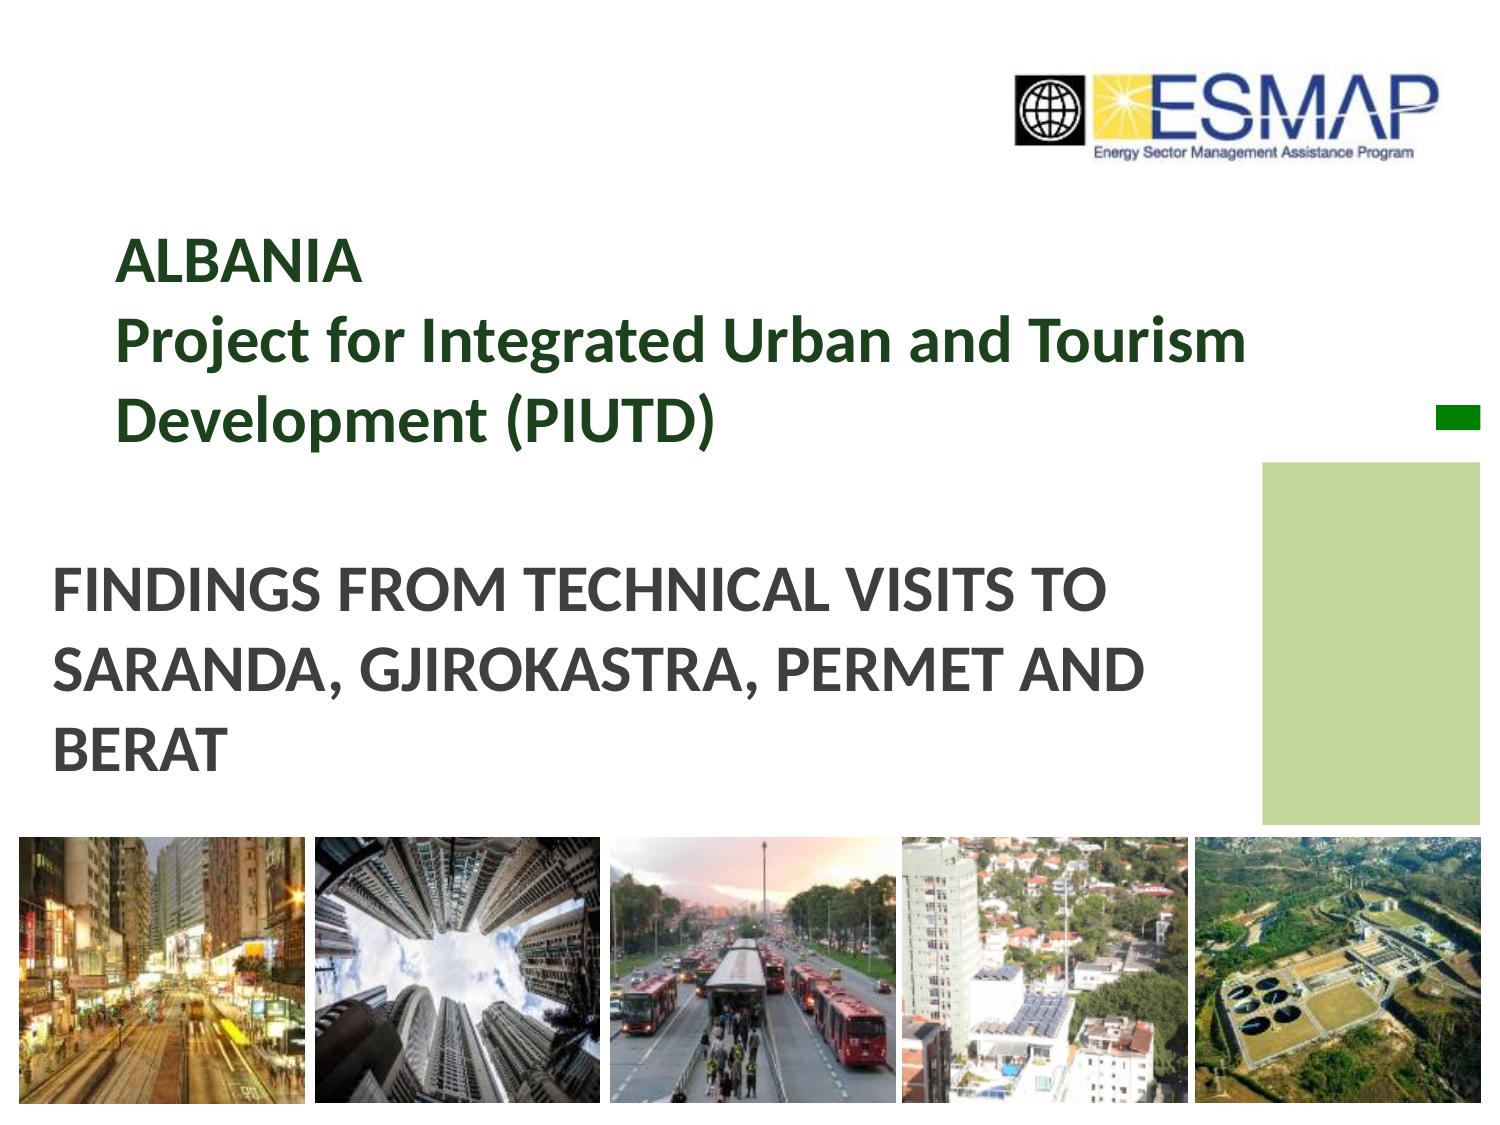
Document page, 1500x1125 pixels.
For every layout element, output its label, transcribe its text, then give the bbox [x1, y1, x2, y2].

picture [19, 837, 305, 1104]
title Findings from technical visits to Saranda, Gjirokastra, Permet and Berat [37, 527, 1250, 803]
picture [902, 837, 1188, 1103]
picture [1012, 71, 1088, 149]
picture [1195, 837, 1481, 1103]
picture [1092, 38, 1500, 174]
text_box ALBANIA Project for Integrated Urban and Tourism Development (PIUTD) [100, 255, 1376, 497]
picture [610, 837, 896, 1103]
picture [315, 837, 600, 1103]
